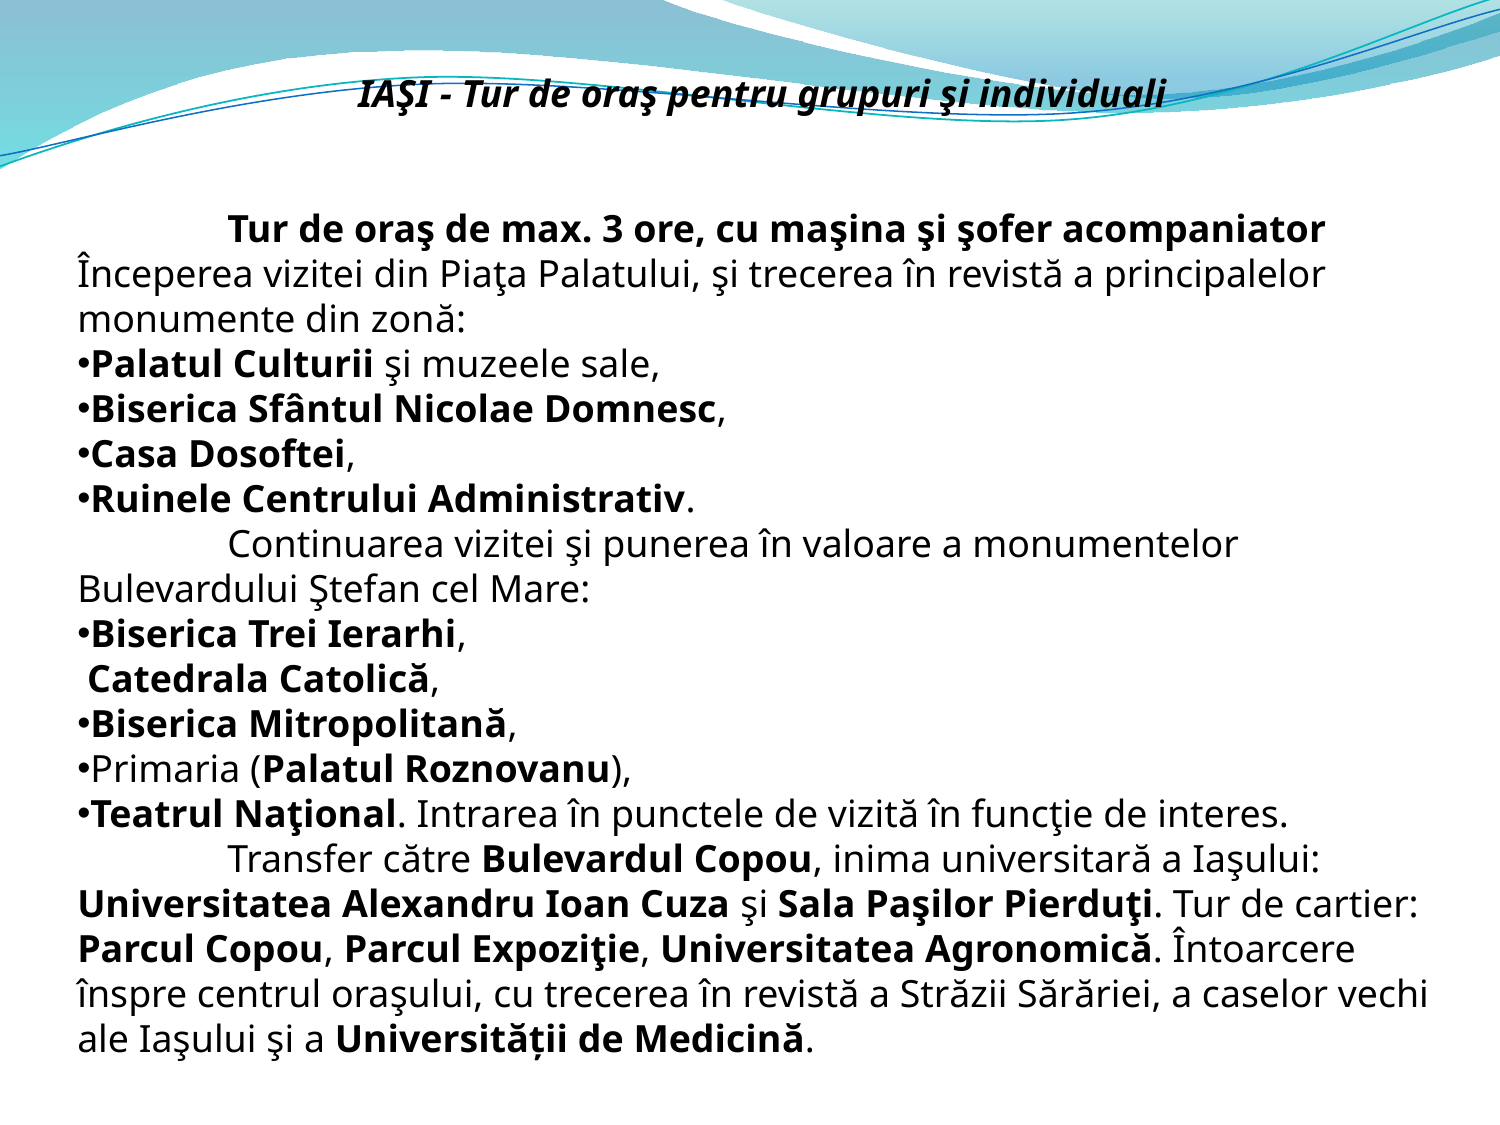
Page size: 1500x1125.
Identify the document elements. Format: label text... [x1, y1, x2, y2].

text_box IAŞI - Tur de oraş pentru grupuri şi individuali Tur de oraş de max. 3 ore, cu maşina şi şofer acompaniator Începerea vizitei din Piaţa Palatului, şi trecerea în revistă a principalelor monumente din zonă: Palatul Culturii şi muzeele sale, Biserica Sfântul Nicolae Domnesc, Casa Dosoftei, Ruinele Centrului Administrativ. Continuarea vizitei şi punerea în valoare a monumentelor Bulevardului Ştefan cel Mare: Biserica Trei Ierarhi, Catedrala Catolică, Biserica Mitropolitană, Primaria (Palatul Roznovanu), Teatrul Naţional. Intrarea în punctele de vizită în funcţie de interes. Transfer către Bulevardul Copou, inima universitară a Iaşului: Universitatea Alexandru Ioan Cuza şi Sala Paşilor Pierduţi. Tur de cartier: Parcul Copou, Parcul Expoziţie, Universitatea Agronomică. Întoarcere înspre centrul oraşului, cu trecerea în revistă a Străzii Sărăriei, a caselor vechi ale Iaşului şi a Universităţii de Medicină. [62, 62, 1463, 1125]
